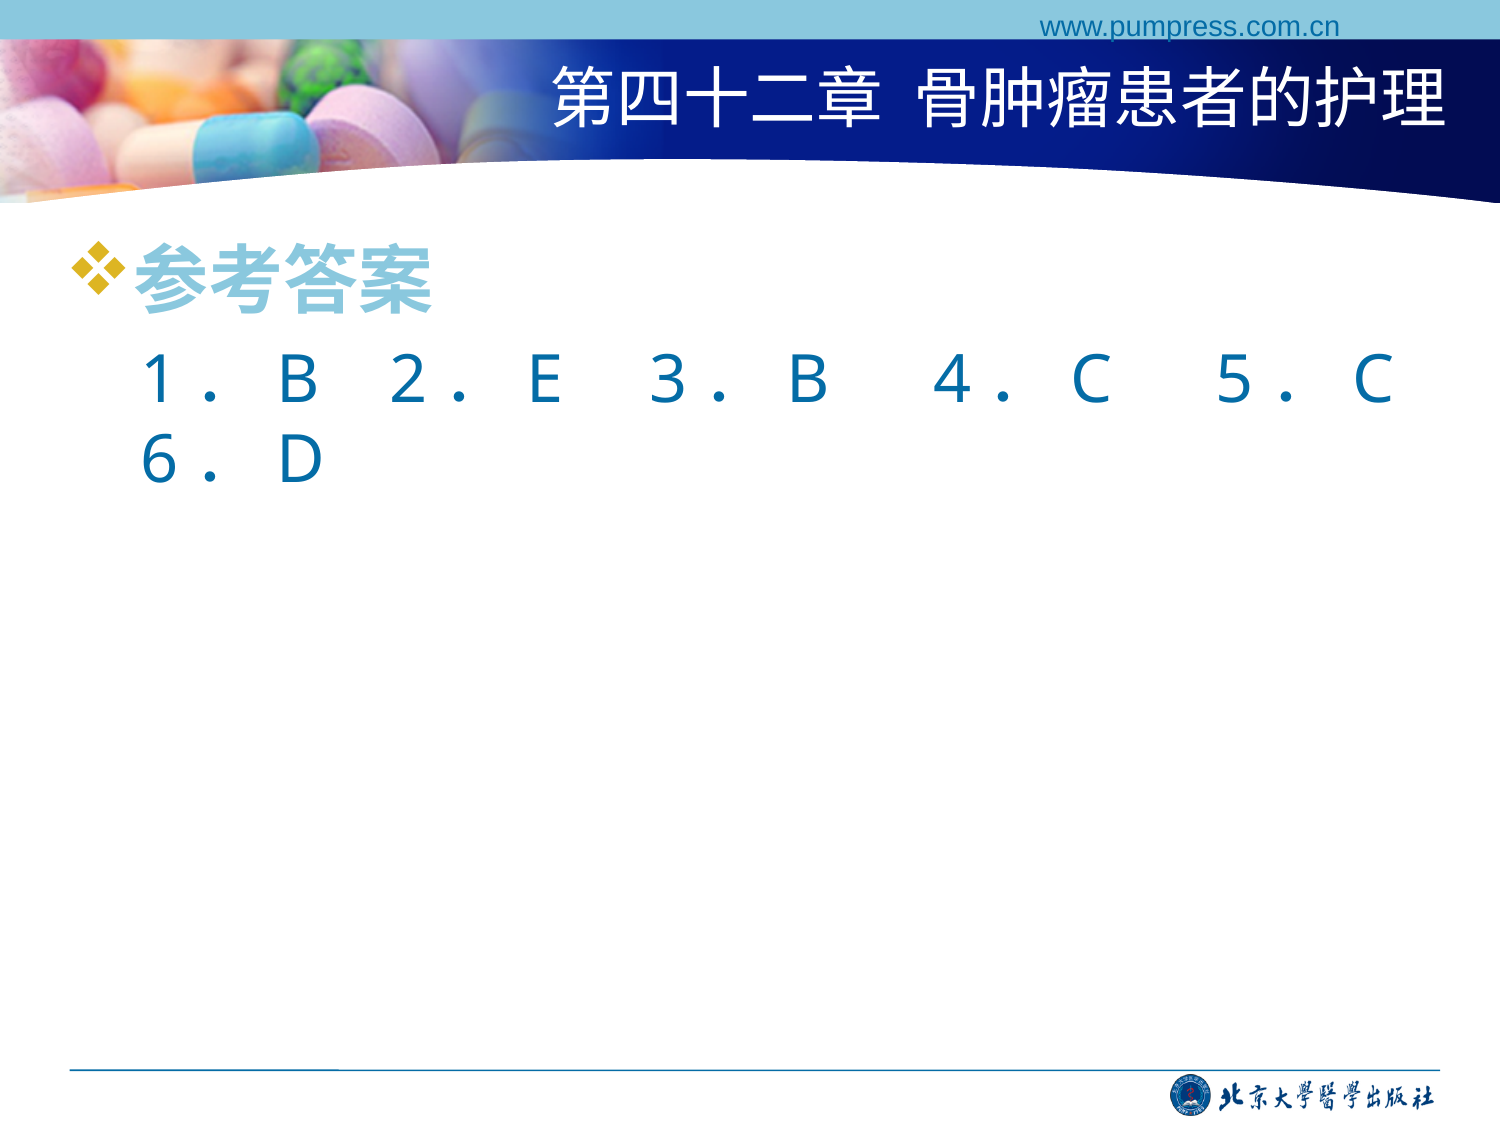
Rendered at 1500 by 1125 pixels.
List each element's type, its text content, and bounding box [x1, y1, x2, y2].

picture [0, 40, 1500, 203]
slide_number www.pumpress.com.cn [1025, 0, 1463, 38]
title 第四十二章 骨肿瘤患者的护理 [137, 49, 1463, 143]
picture [1170, 1074, 1436, 1118]
list 参考答案 1．B 2．E 3．B 4．C 5．C 6．D [49, 224, 1463, 1026]
